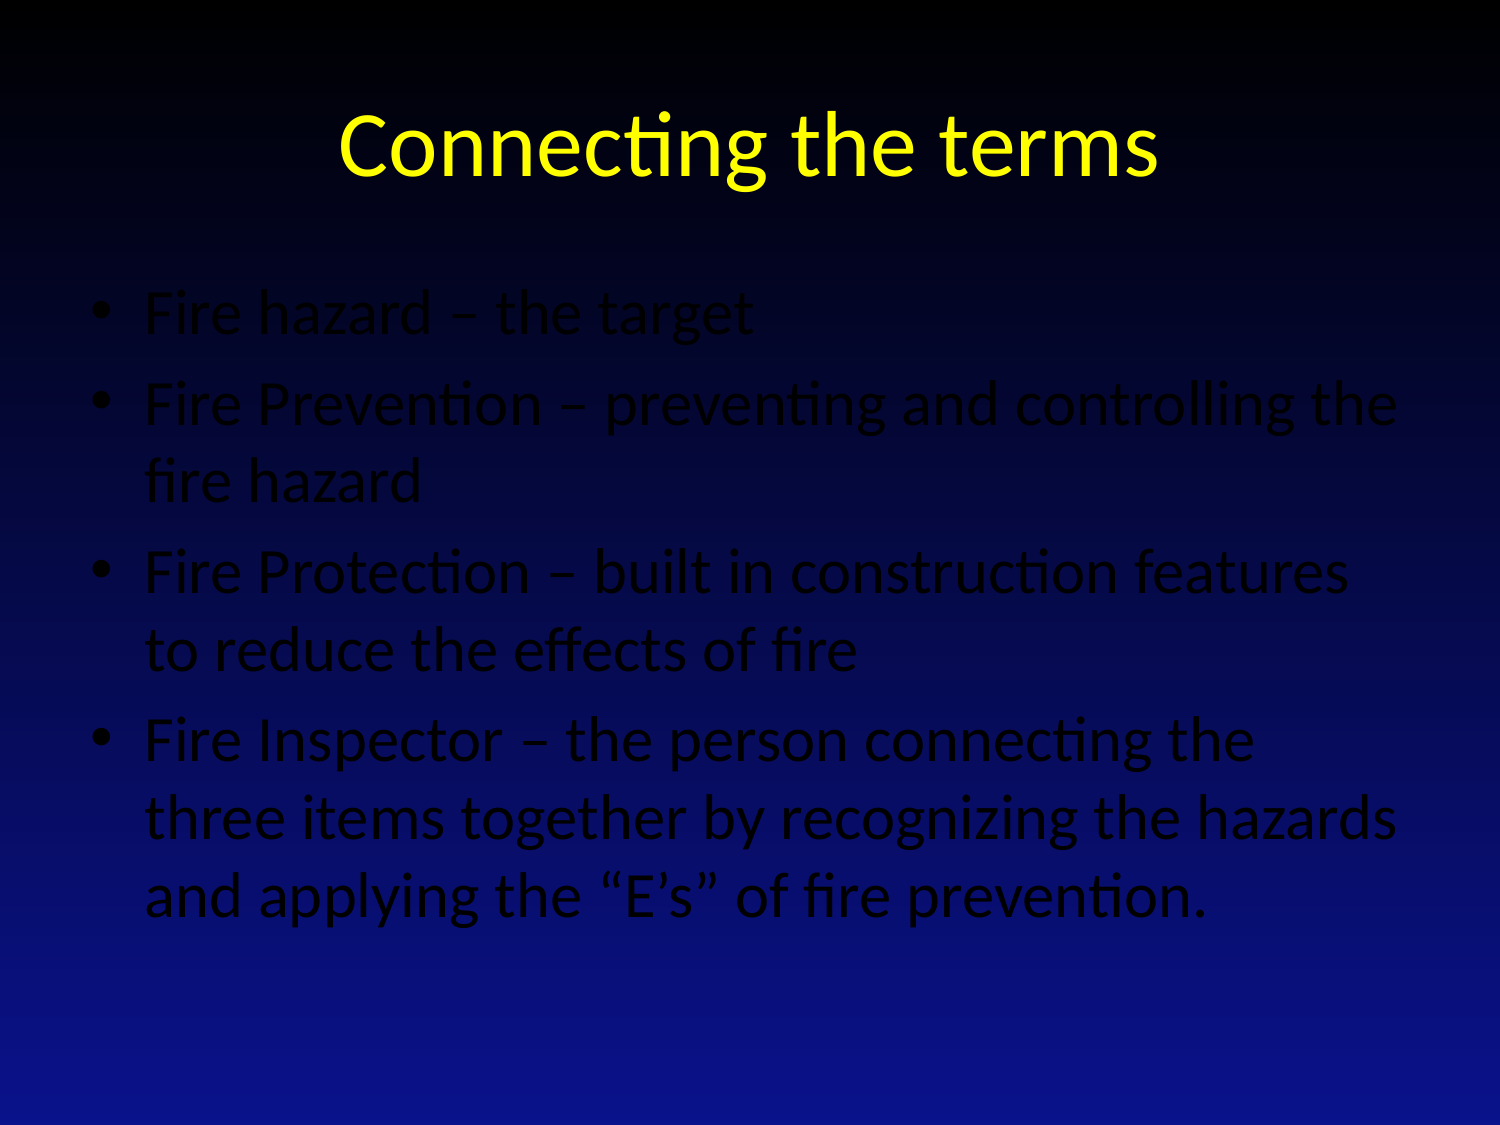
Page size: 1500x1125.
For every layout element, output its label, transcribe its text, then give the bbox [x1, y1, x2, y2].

title Connecting the terms [75, 45, 1425, 233]
list Fire hazard – the target Fire Prevention – preventing and controlling the fire hazard Fire Protection – built in construction features to reduce the effects of fire Fire Inspector – the person connecting the three items together by recognizing the hazards and applying the “E’s” of fire prevention. [75, 262, 1425, 1005]
